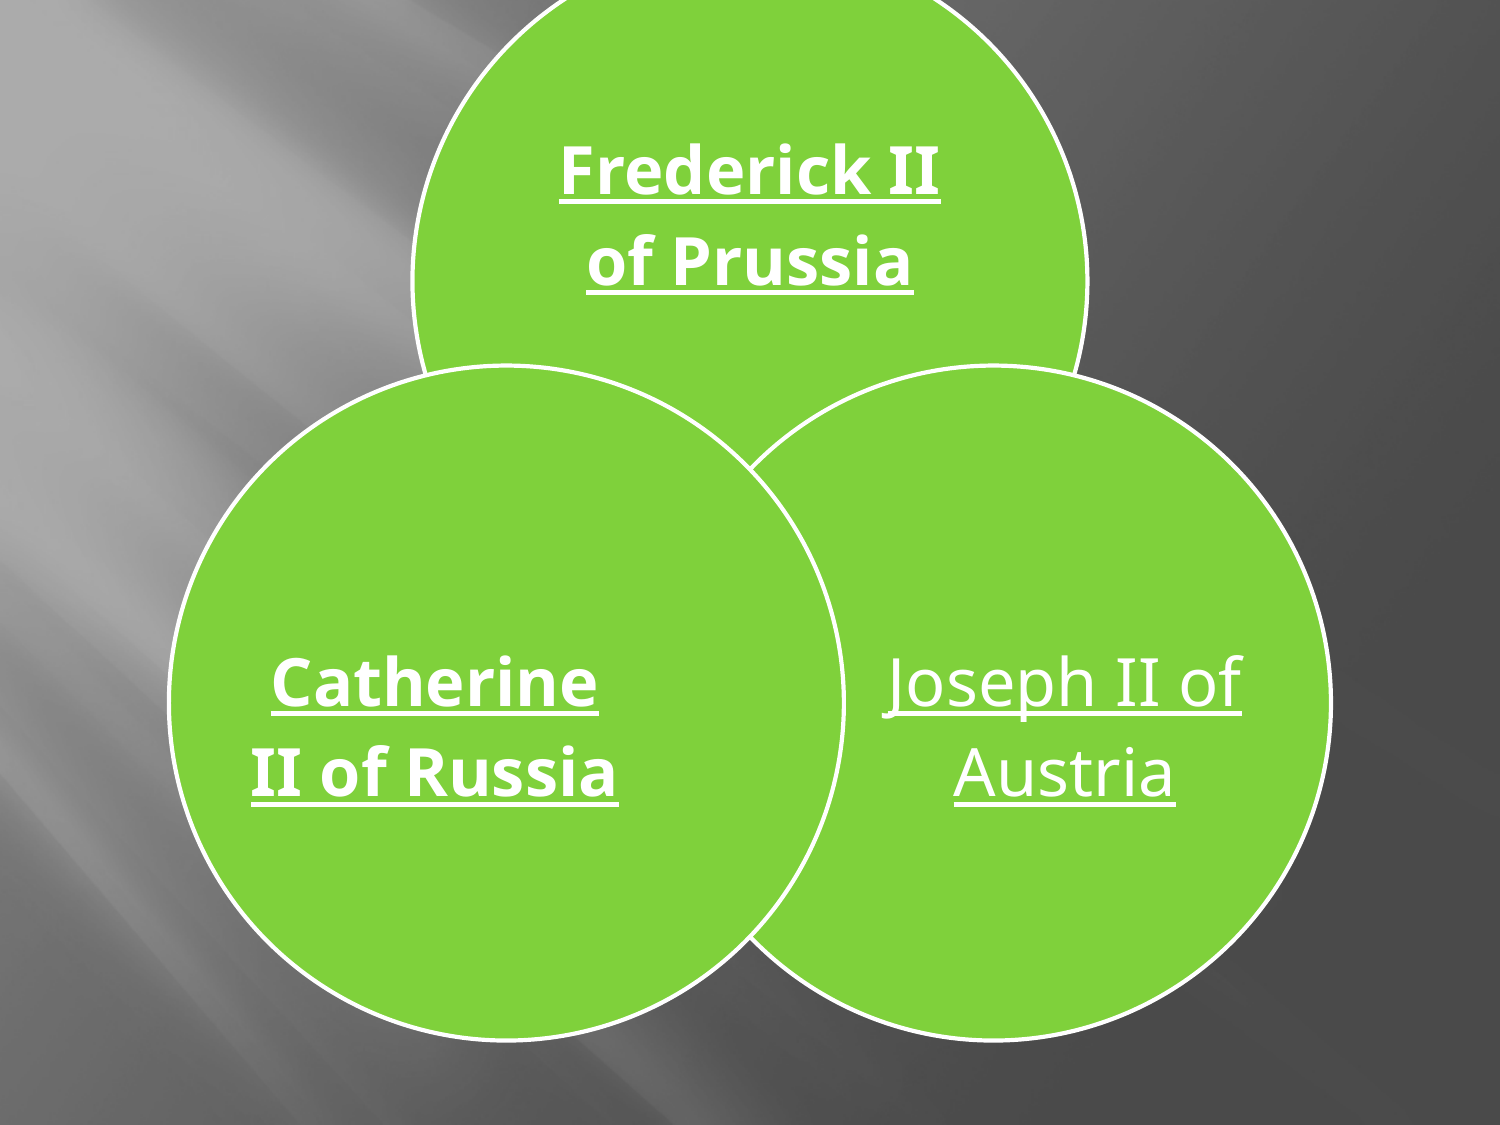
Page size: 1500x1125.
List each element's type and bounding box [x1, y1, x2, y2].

list [0, 0, 1500, 1125]
